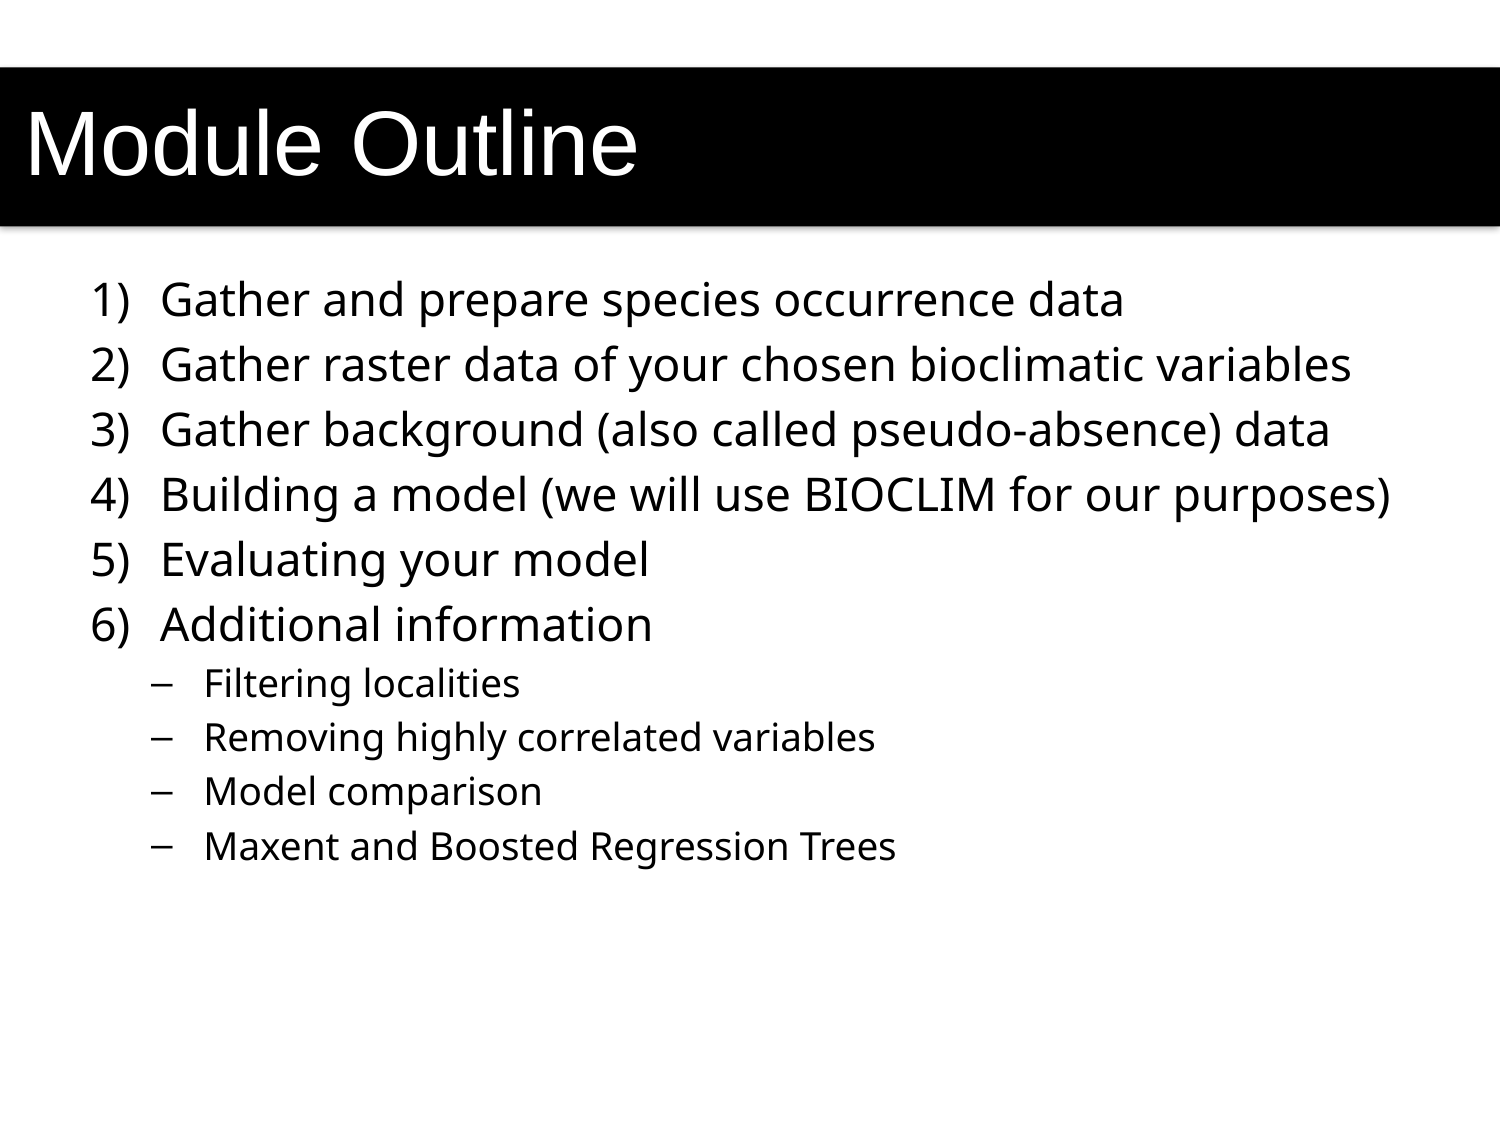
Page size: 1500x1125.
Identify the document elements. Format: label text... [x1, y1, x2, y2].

list Gather and prepare species occurrence data Gather raster data of your chosen bioclimatic variables Gather background (also called pseudo-absence) data Building a model (we will use BIOCLIM for our purposes) Evaluating your model Additional information Filtering localities Removing highly correlated variables Model comparison Maxent and Boosted Regression Trees [75, 262, 1425, 1005]
text_box [0, 67, 9, 227]
text_box Module Outline [9, 45, 1500, 233]
